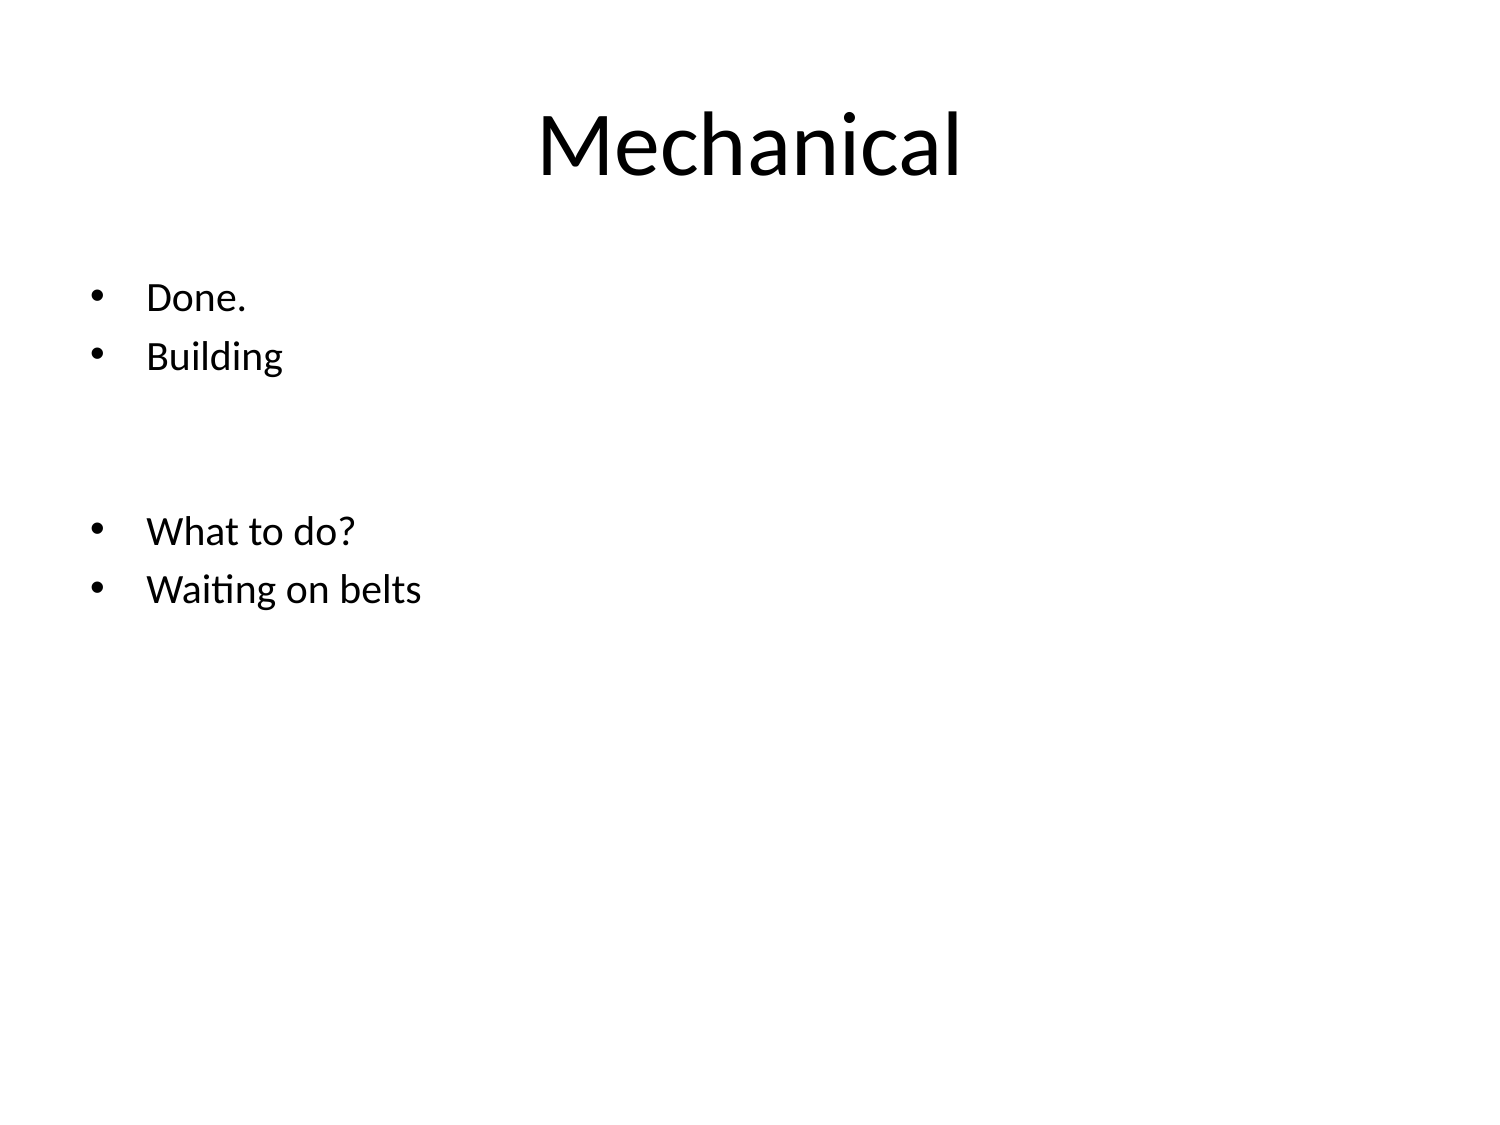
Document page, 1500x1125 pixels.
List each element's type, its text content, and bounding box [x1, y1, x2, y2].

list Done. Building What to do? Waiting on belts [75, 262, 1425, 1005]
title Mechanical [75, 45, 1425, 233]
